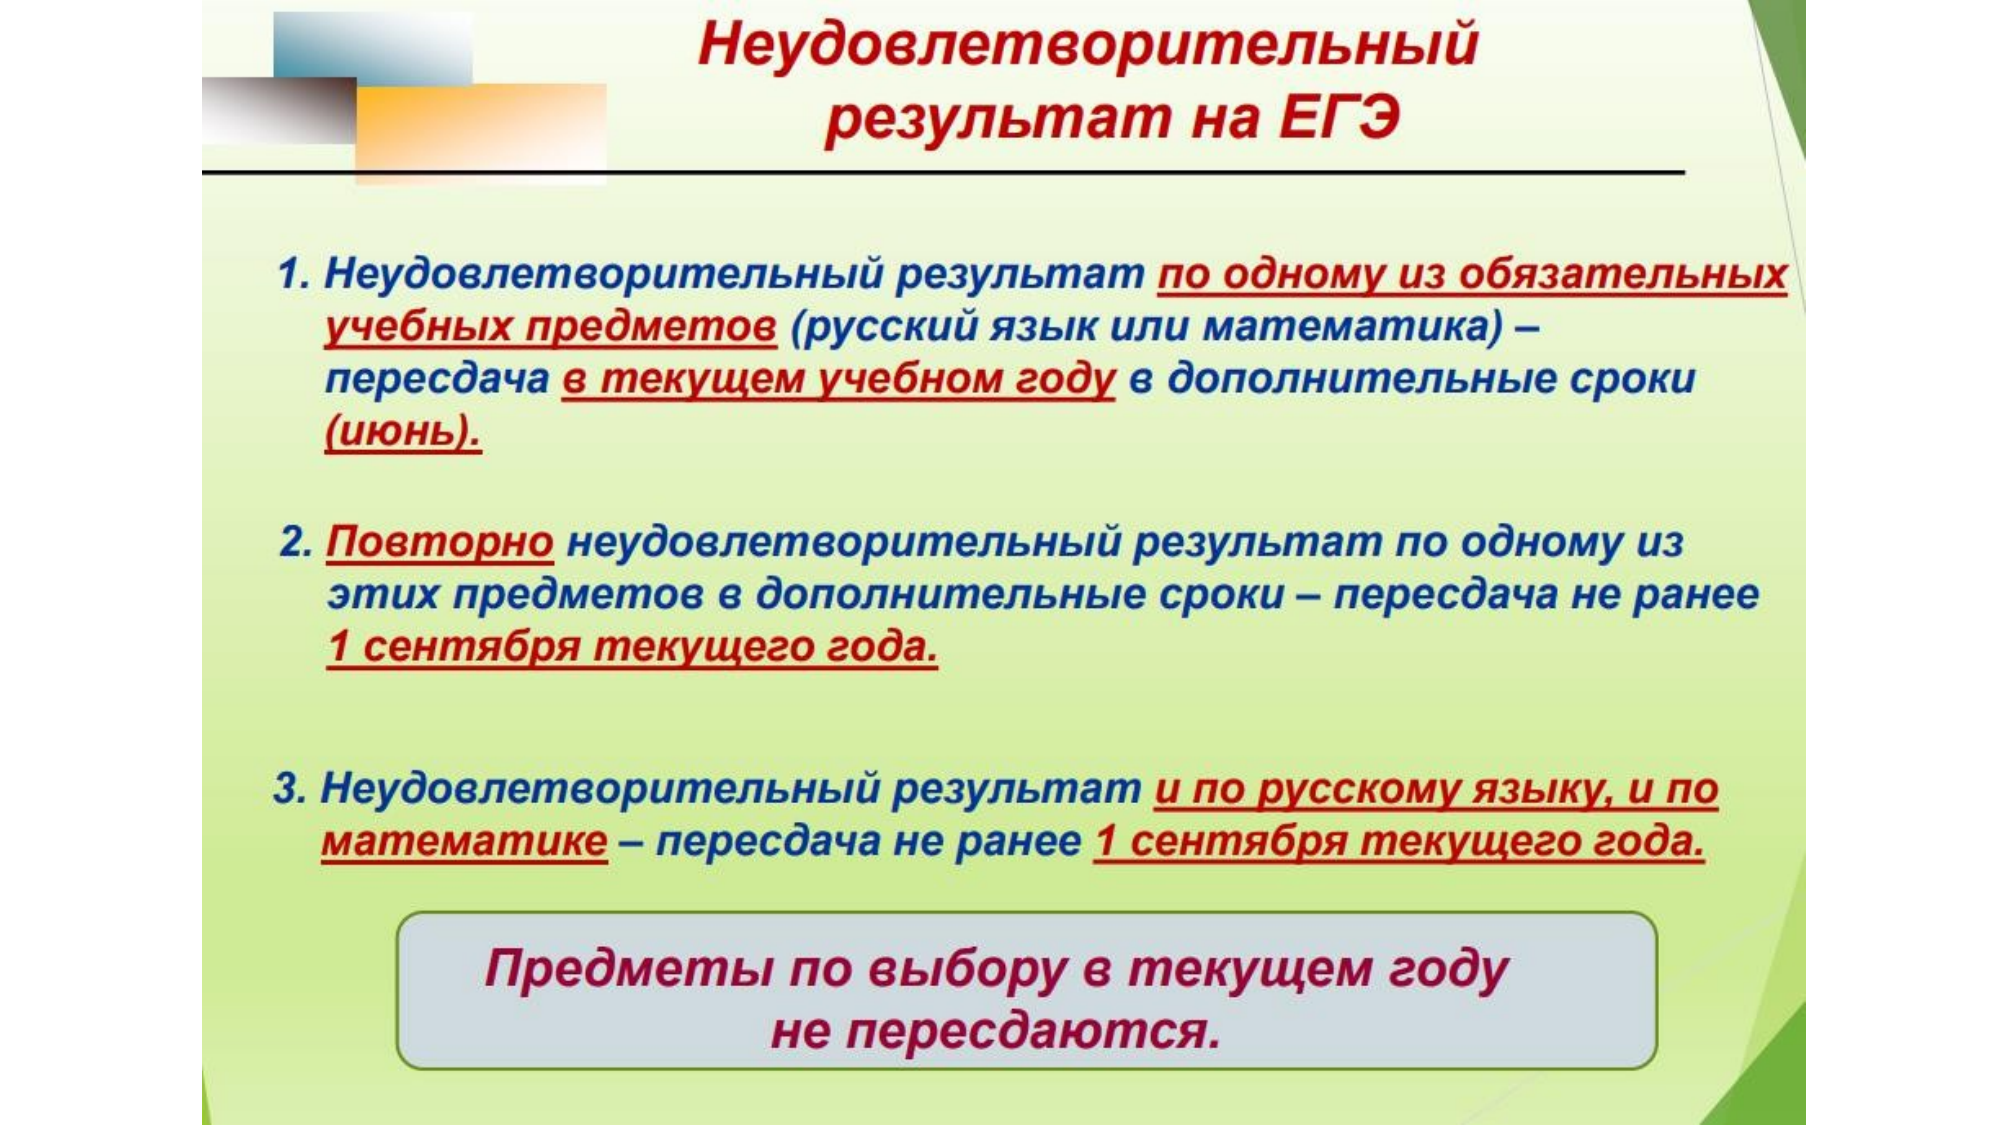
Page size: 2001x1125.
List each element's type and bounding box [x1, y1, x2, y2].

picture [202, 0, 1807, 1125]
